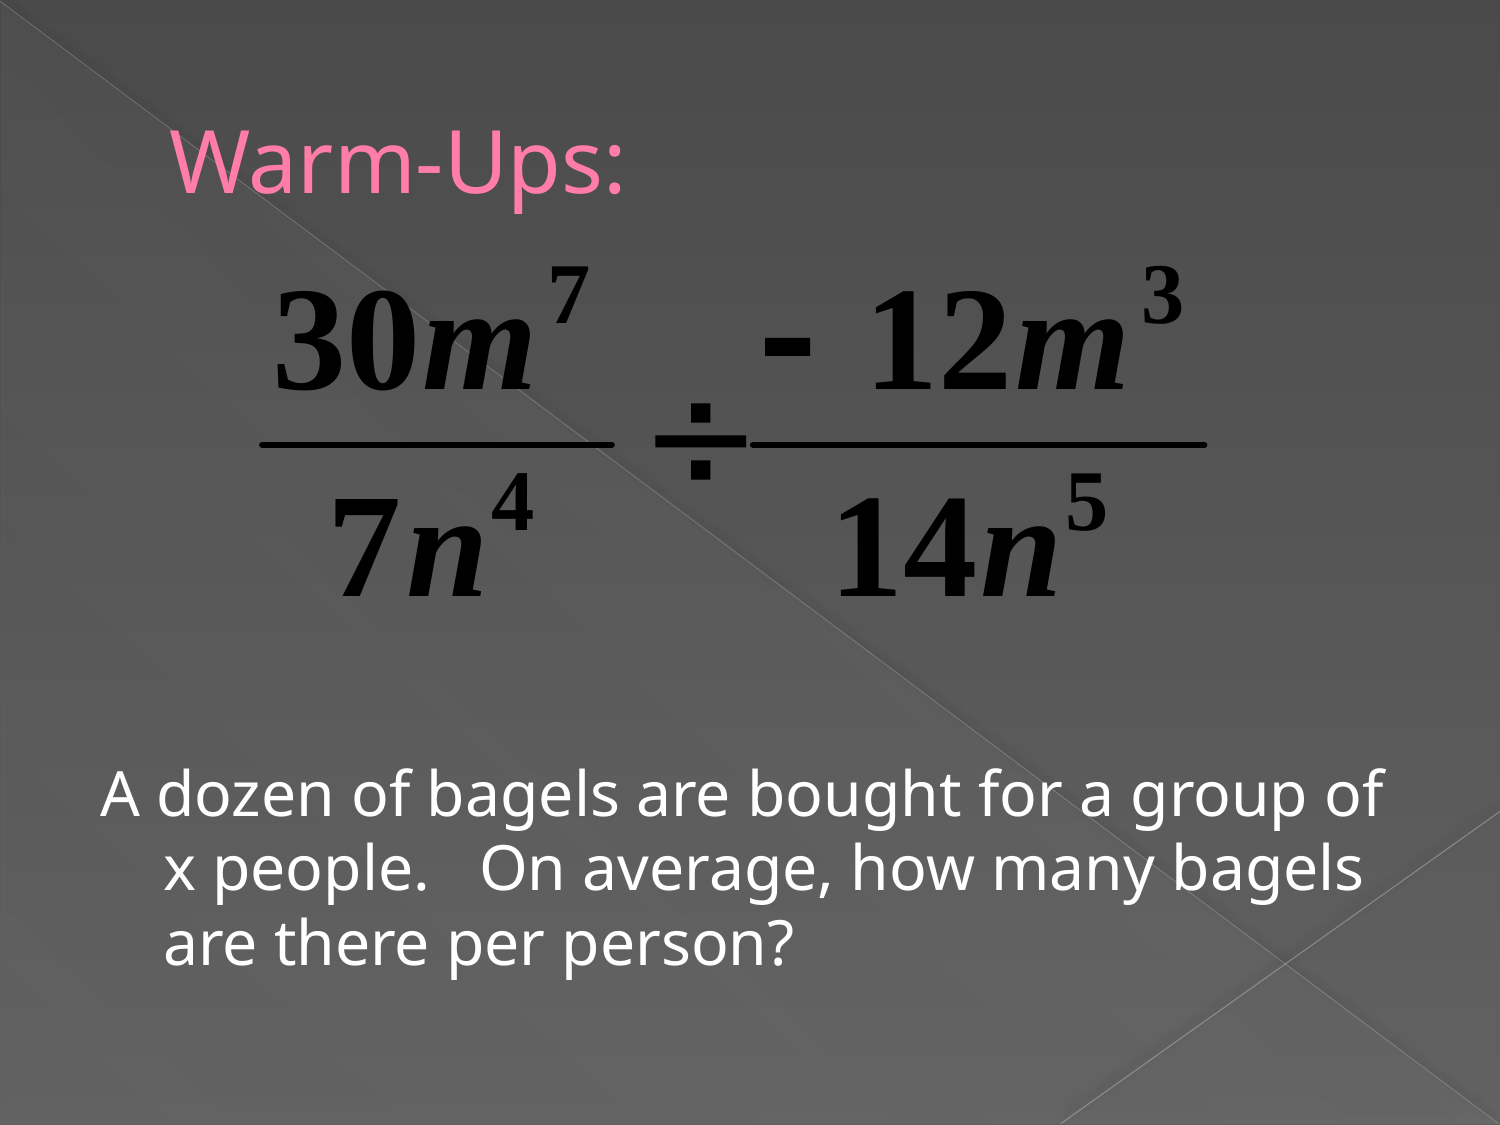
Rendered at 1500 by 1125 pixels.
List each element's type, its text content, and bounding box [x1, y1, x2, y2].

text_box A dozen of bagels are bought for a group of x people. On average, how many bagels are there per person? [74, 308, 1425, 1059]
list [237, 224, 1238, 633]
title Warm-Ups: [75, 43, 1425, 274]
